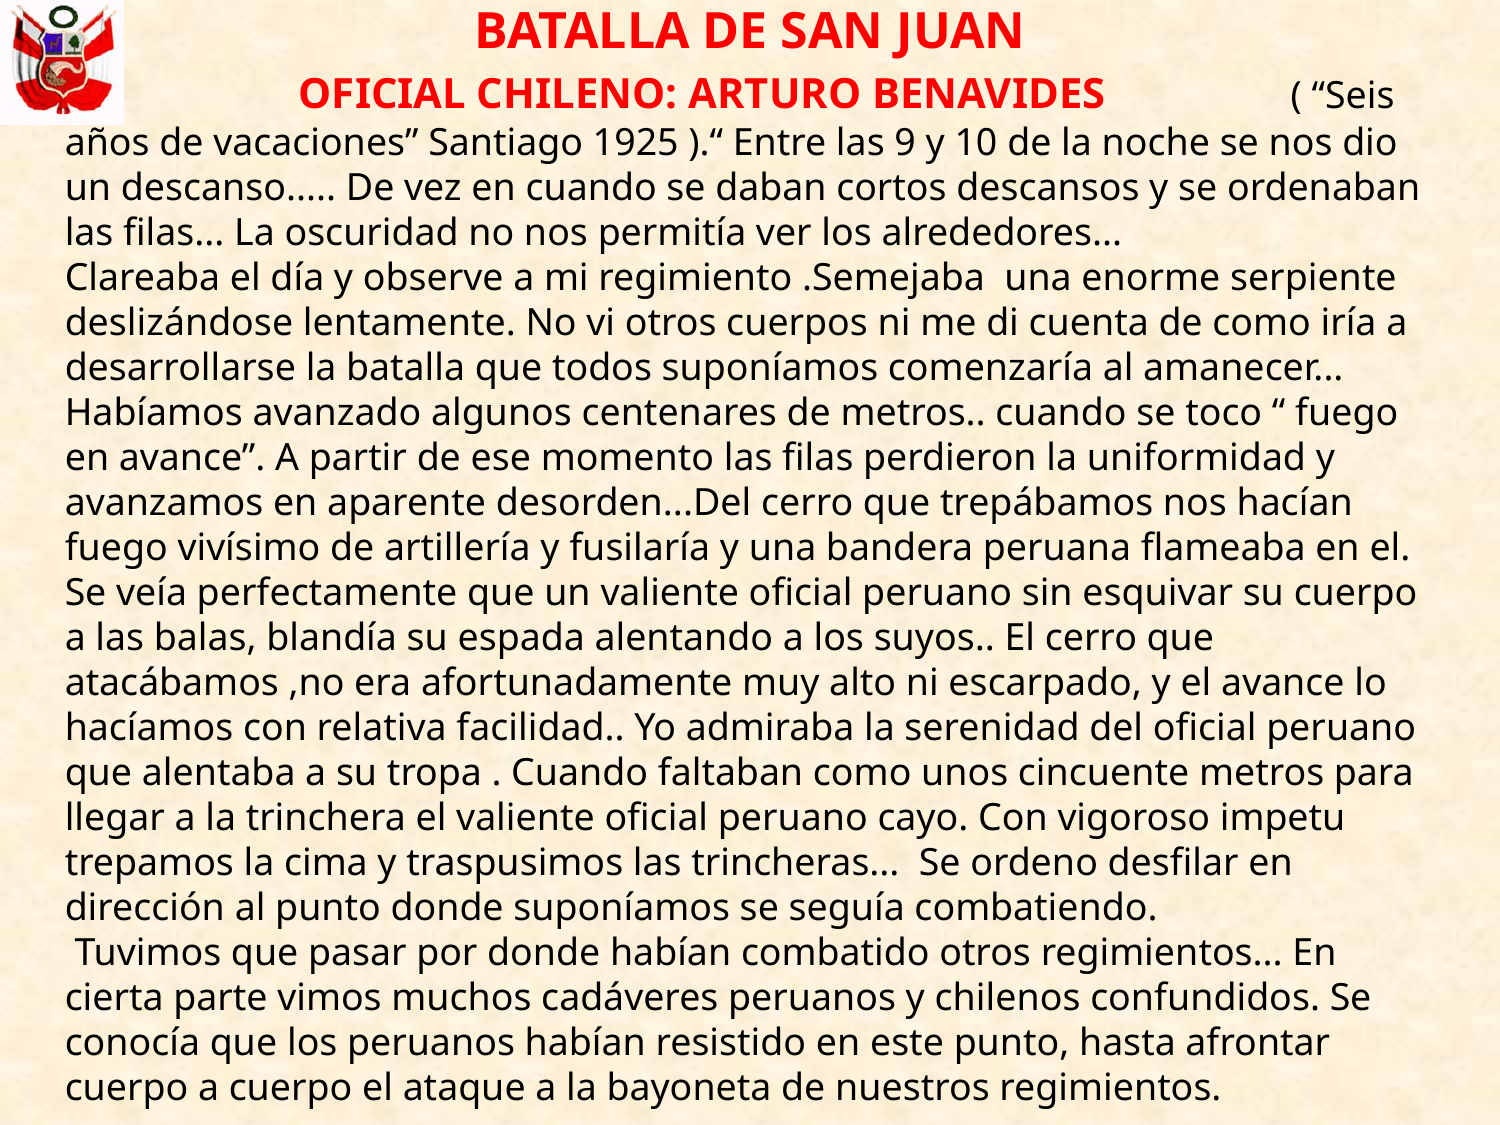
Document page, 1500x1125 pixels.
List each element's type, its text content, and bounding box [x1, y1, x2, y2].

text_box BATALLA DE SAN JUAN OFICIAL CHILENO: ARTURO BENAVIDES ( “Seis años de vacaciones” Santiago 1925 ).“ Entre las 9 y 10 de la noche se nos dio un descanso..... De vez en cuando se daban cortos descansos y se ordenaban las filas... La oscuridad no nos permitía ver los alrededores... Clareaba el día y observe a mi regimiento .Semejaba una enorme serpiente deslizándose lentamente. No vi otros cuerpos ni me di cuenta de como iría a desarrollarse la batalla que todos suponíamos comenzaría al amanecer... Habíamos avanzado algunos centenares de metros.. cuando se toco “ fuego en avance”. A partir de ese momento las filas perdieron la uniformidad y avanzamos en aparente desorden...Del cerro que trepábamos nos hacían fuego vivísimo de artillería y fusilaría y una bandera peruana flameaba en el. Se veía perfectamente que un valiente oficial peruano sin esquivar su cuerpo a las balas, blandía su espada alentando a los suyos.. El cerro que atacábamos ,no era afortunadamente muy alto ni escarpado, y el avance lo hacíamos con relativa facilidad.. Yo admiraba la serenidad del oficial peruano que alentaba a su tropa . Cuando faltaban como unos cincuente metros para llegar a la trinchera el valiente oficial peruano cayo. Con vigoroso impetu trepamos la cima y traspusimos las trincheras... Se ordeno desfilar en dirección al punto donde suponíamos se seguía combatiendo. Tuvimos que pasar por donde habían combatido otros regimientos... En cierta parte vimos muchos cadáveres peruanos y chilenos confundidos. Se conocía que los peruanos habían resistido en este punto, hasta afrontar cuerpo a cuerpo el ataque a la bayoneta de nuestros regimientos. [50, 0, 1450, 1116]
picture [0, 0, 1500, 1125]
